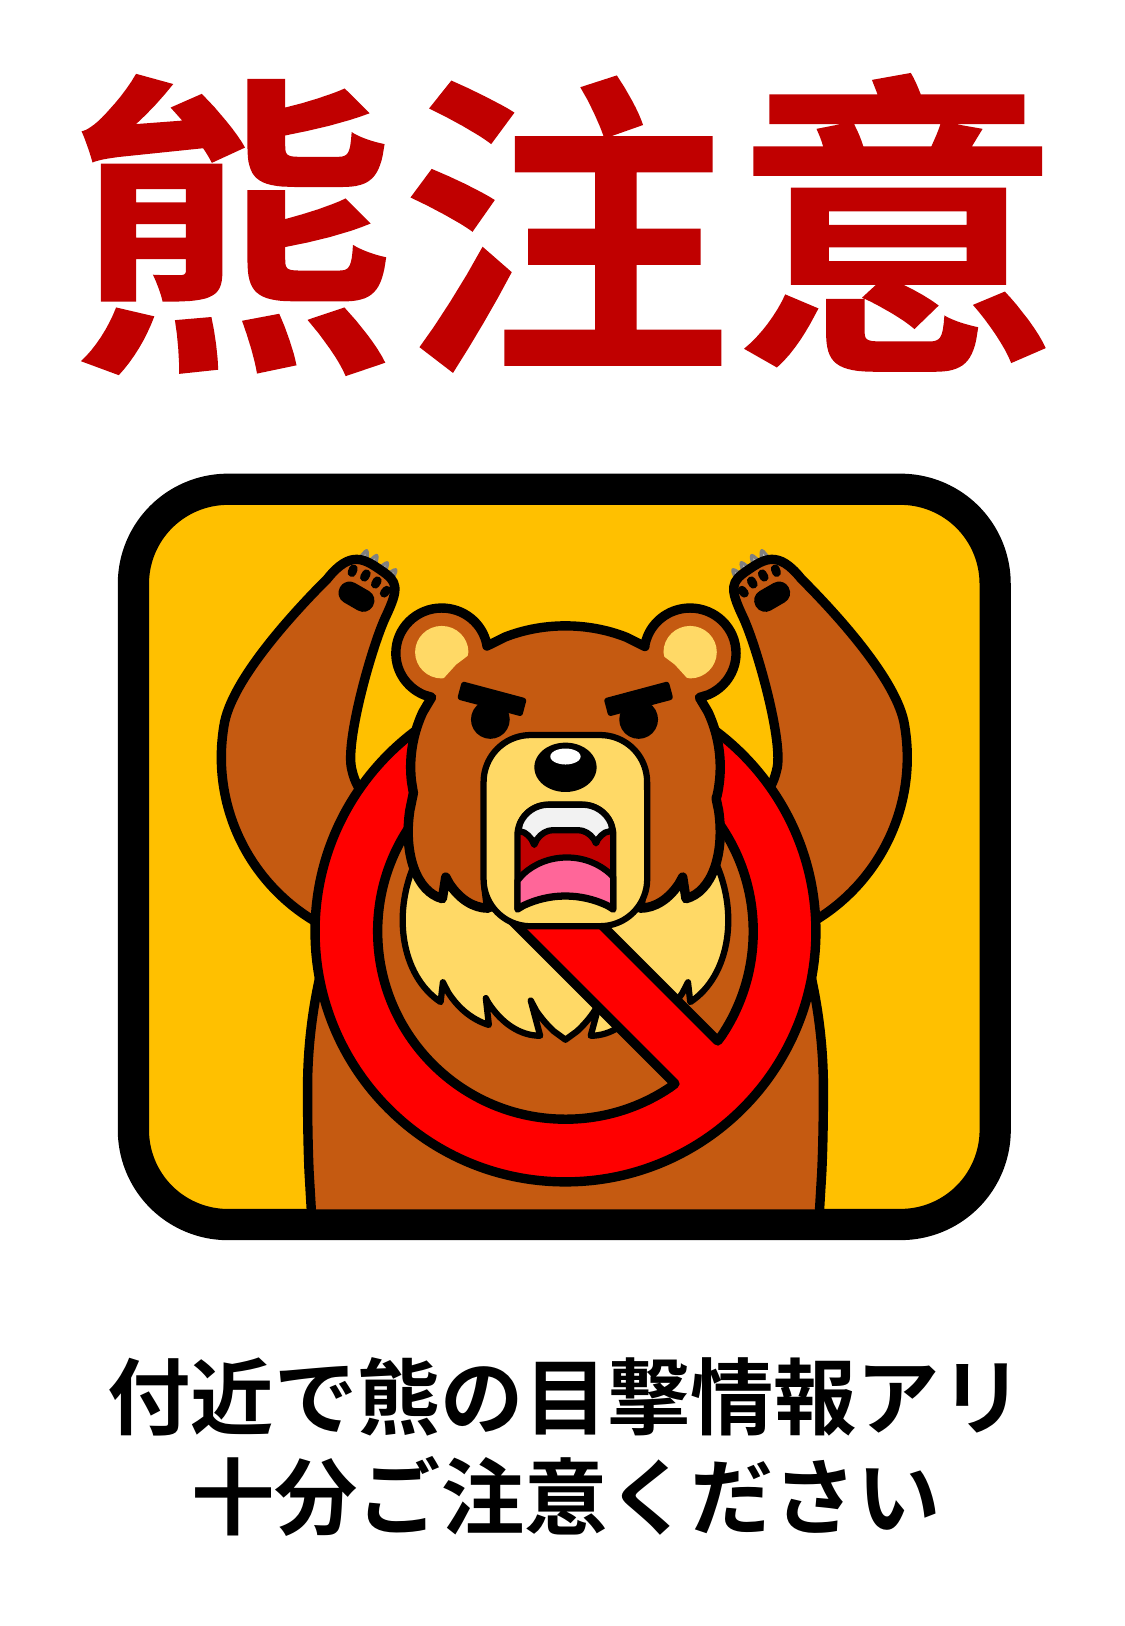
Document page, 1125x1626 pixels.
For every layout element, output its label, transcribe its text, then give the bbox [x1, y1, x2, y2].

text_box 付近で熊の目撃情報アリ 十分ご注意ください [50, 1337, 1081, 1553]
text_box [133, 489, 996, 1225]
